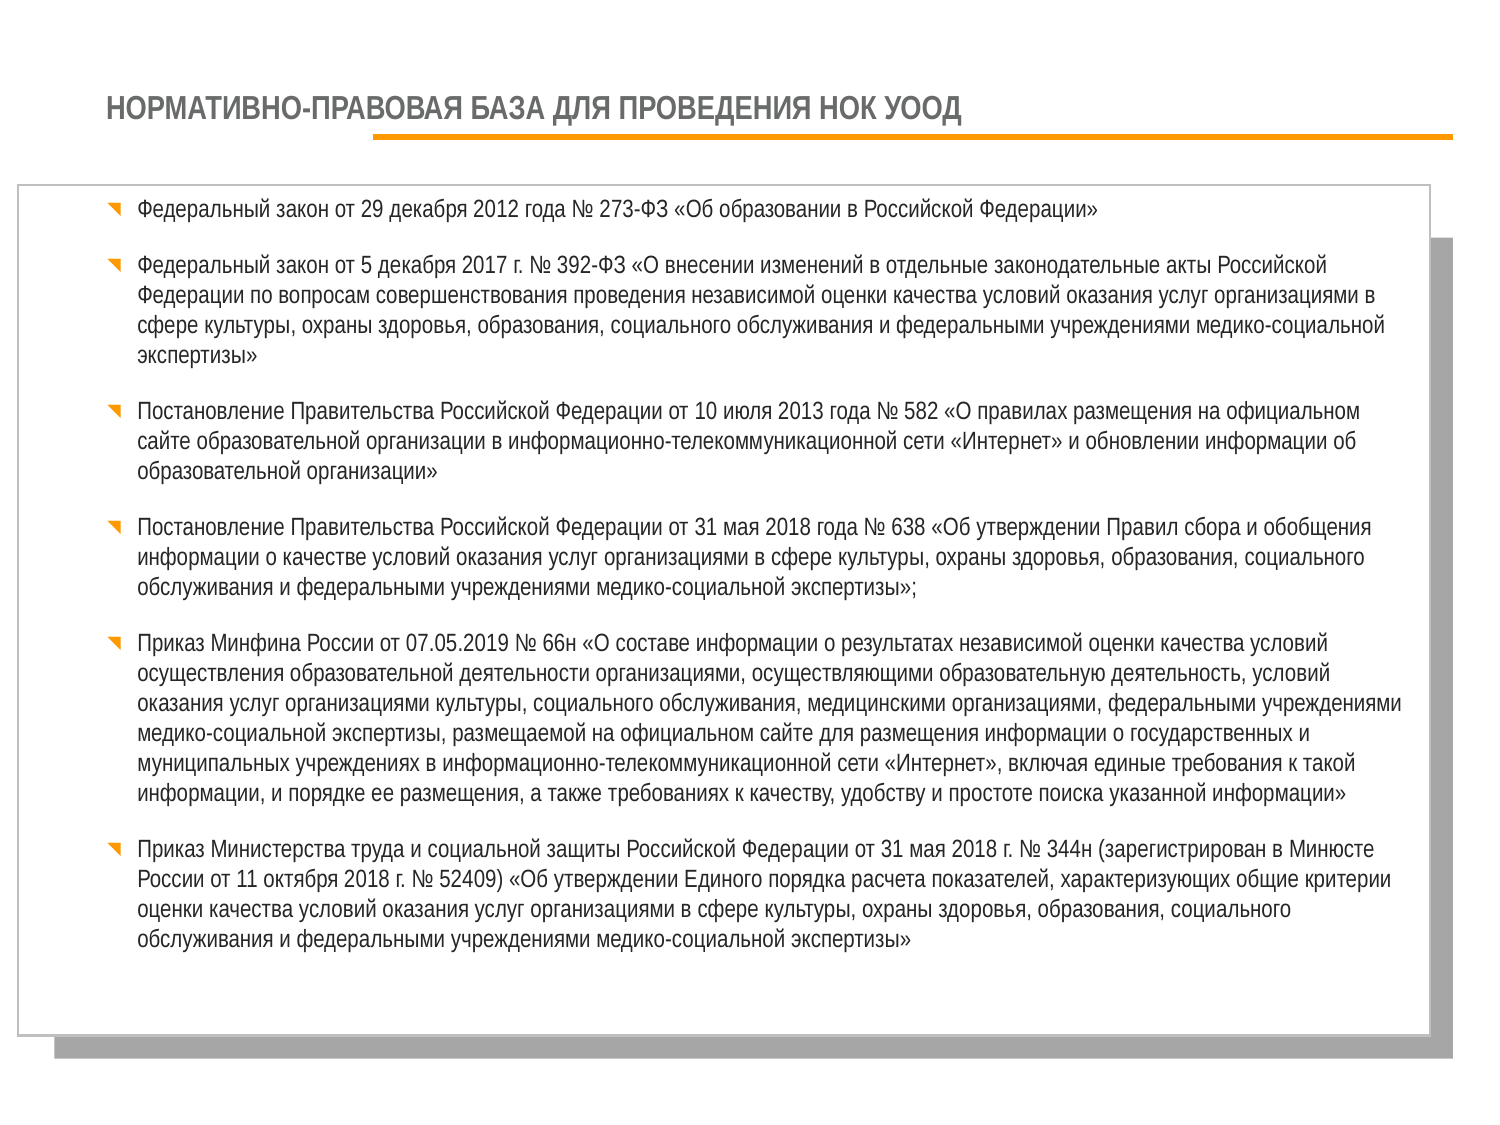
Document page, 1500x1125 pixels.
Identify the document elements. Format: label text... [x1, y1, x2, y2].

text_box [17, 184, 1454, 1059]
title Нормативно-правовая база для проведения НОК УООД [91, 63, 1441, 149]
